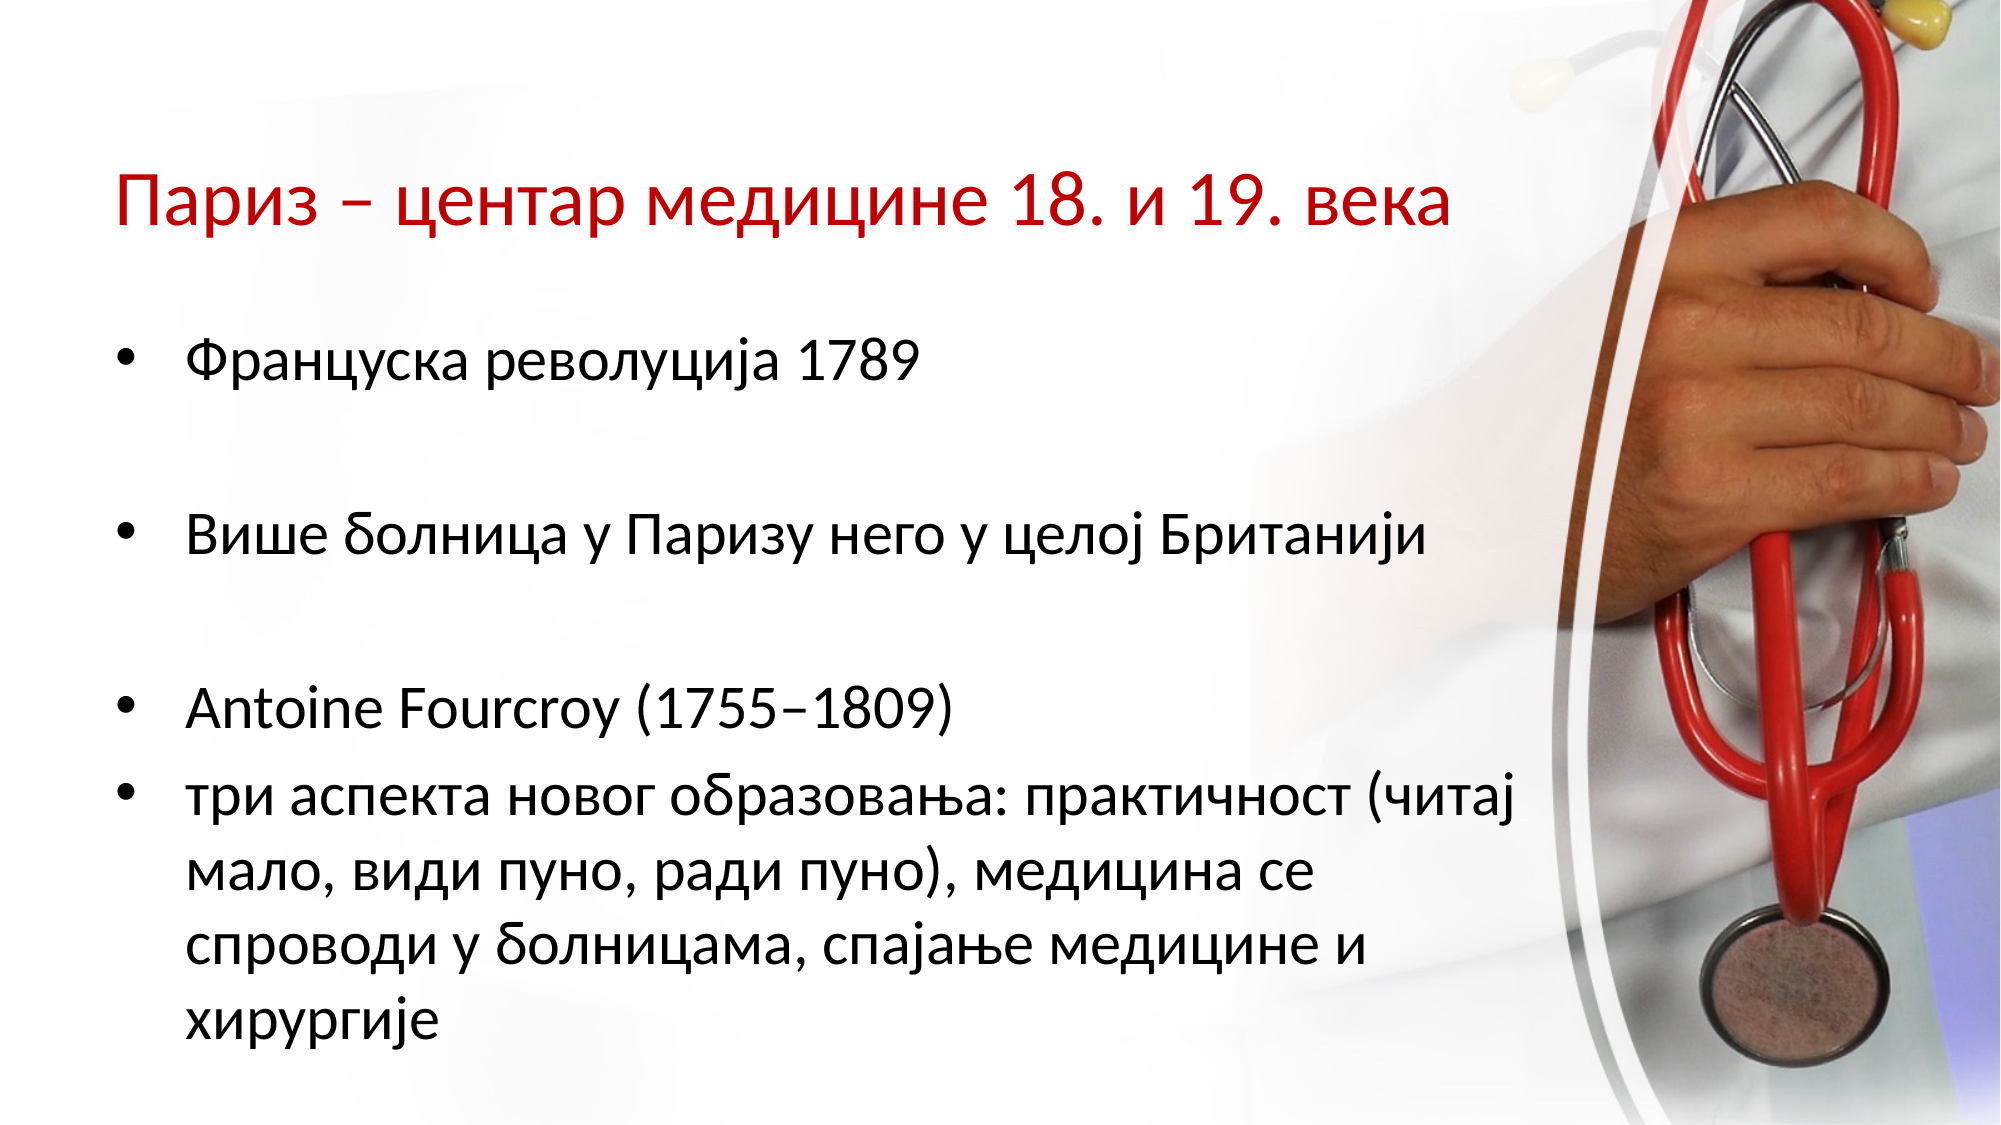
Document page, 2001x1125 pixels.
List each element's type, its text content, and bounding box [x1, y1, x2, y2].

list Француска револуција 1789 Више болница у Паризу него у целој Британији Antoine Fourcroy (1755–1809) три аспекта новог образовања: практичност (читај мало, види пуно, ради пуно), медицина се спроводи у болницама, спајање медицине и хирургије [100, 310, 1537, 1065]
title Париз – центар медицине 18. и 19. века [99, 110, 1540, 278]
picture [0, 0, 2001, 1125]
